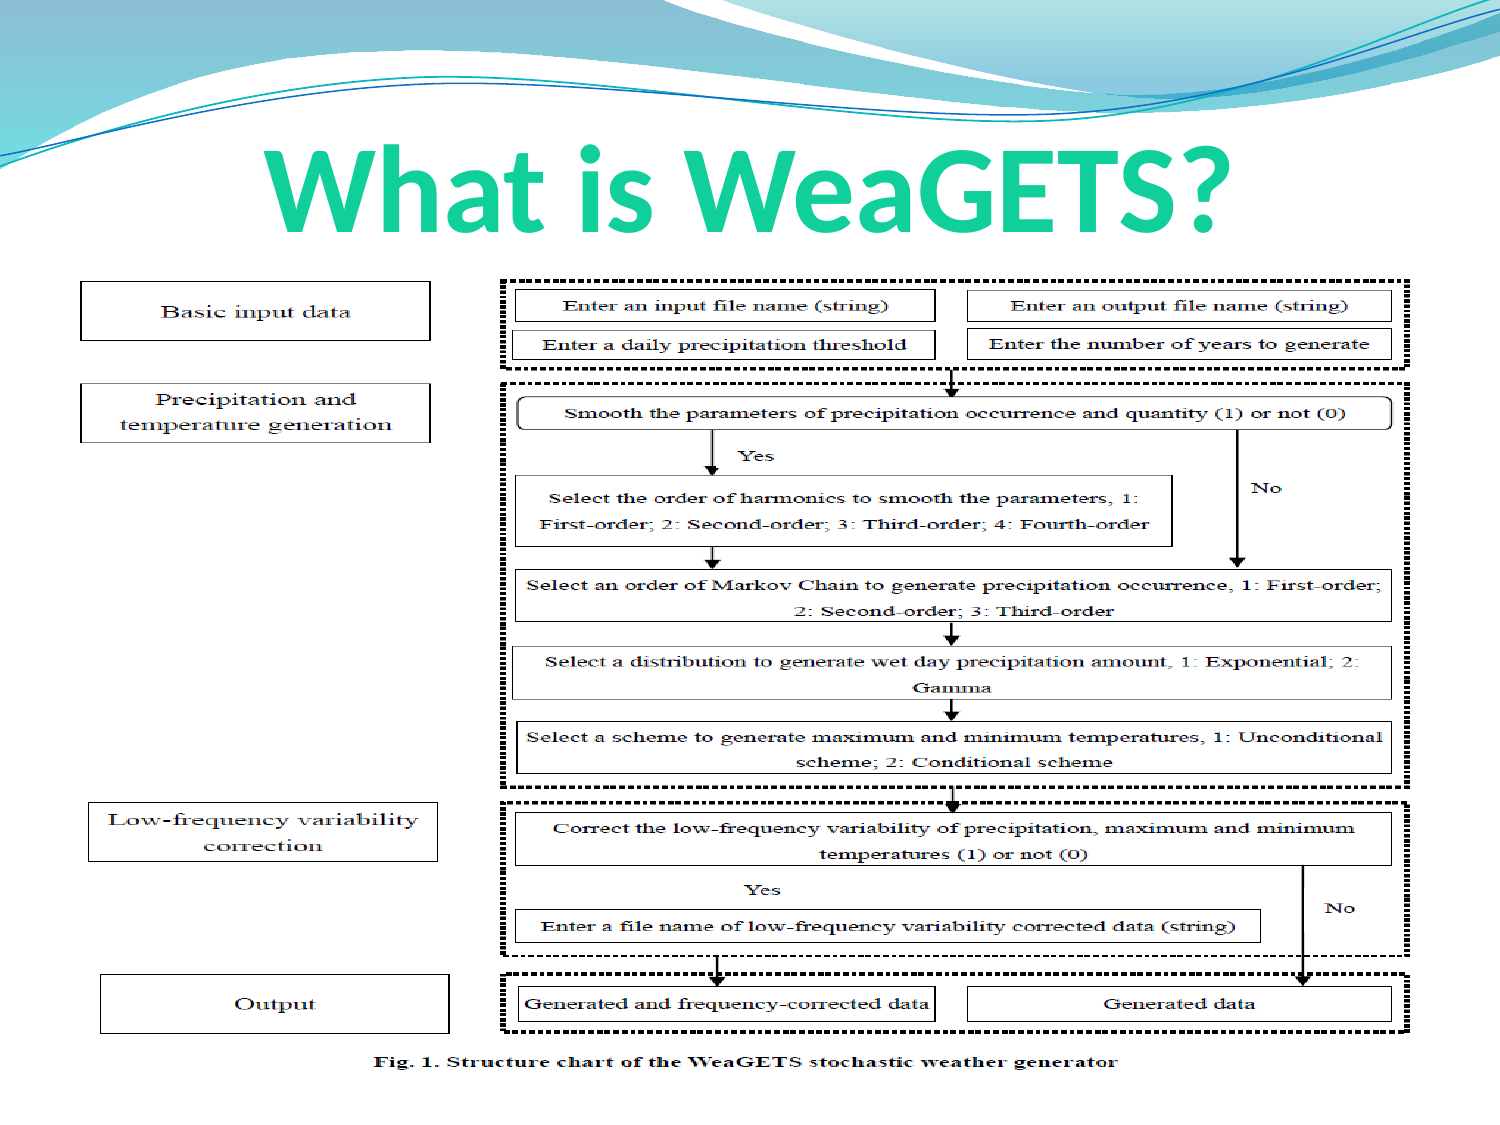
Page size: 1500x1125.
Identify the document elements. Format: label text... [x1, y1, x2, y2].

title What is WeaGETS? [75, 99, 1425, 257]
picture [49, 258, 1451, 1076]
